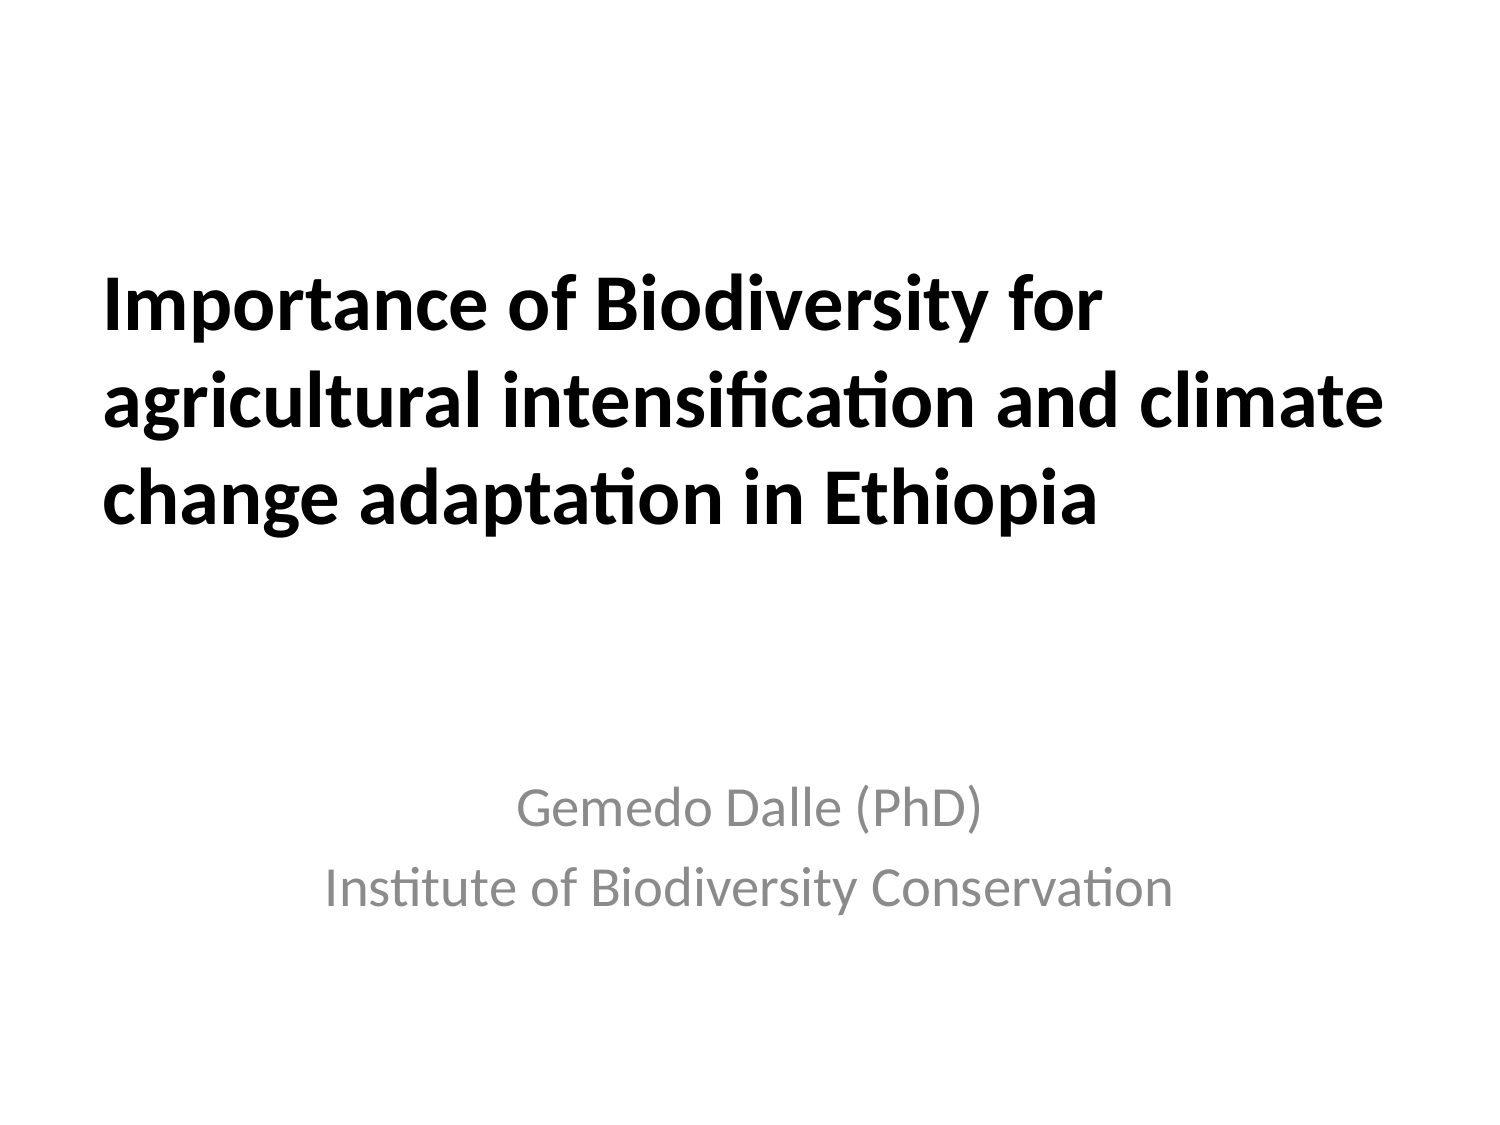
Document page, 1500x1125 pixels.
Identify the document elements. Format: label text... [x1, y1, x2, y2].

title Importance of Biodiversity for agricultural intensification and climate change adaptation in Ethiopia [87, 200, 1413, 591]
subtitle Gemedo Dalle (PhD) Institute of Biodiversity Conservation [225, 762, 1275, 925]
